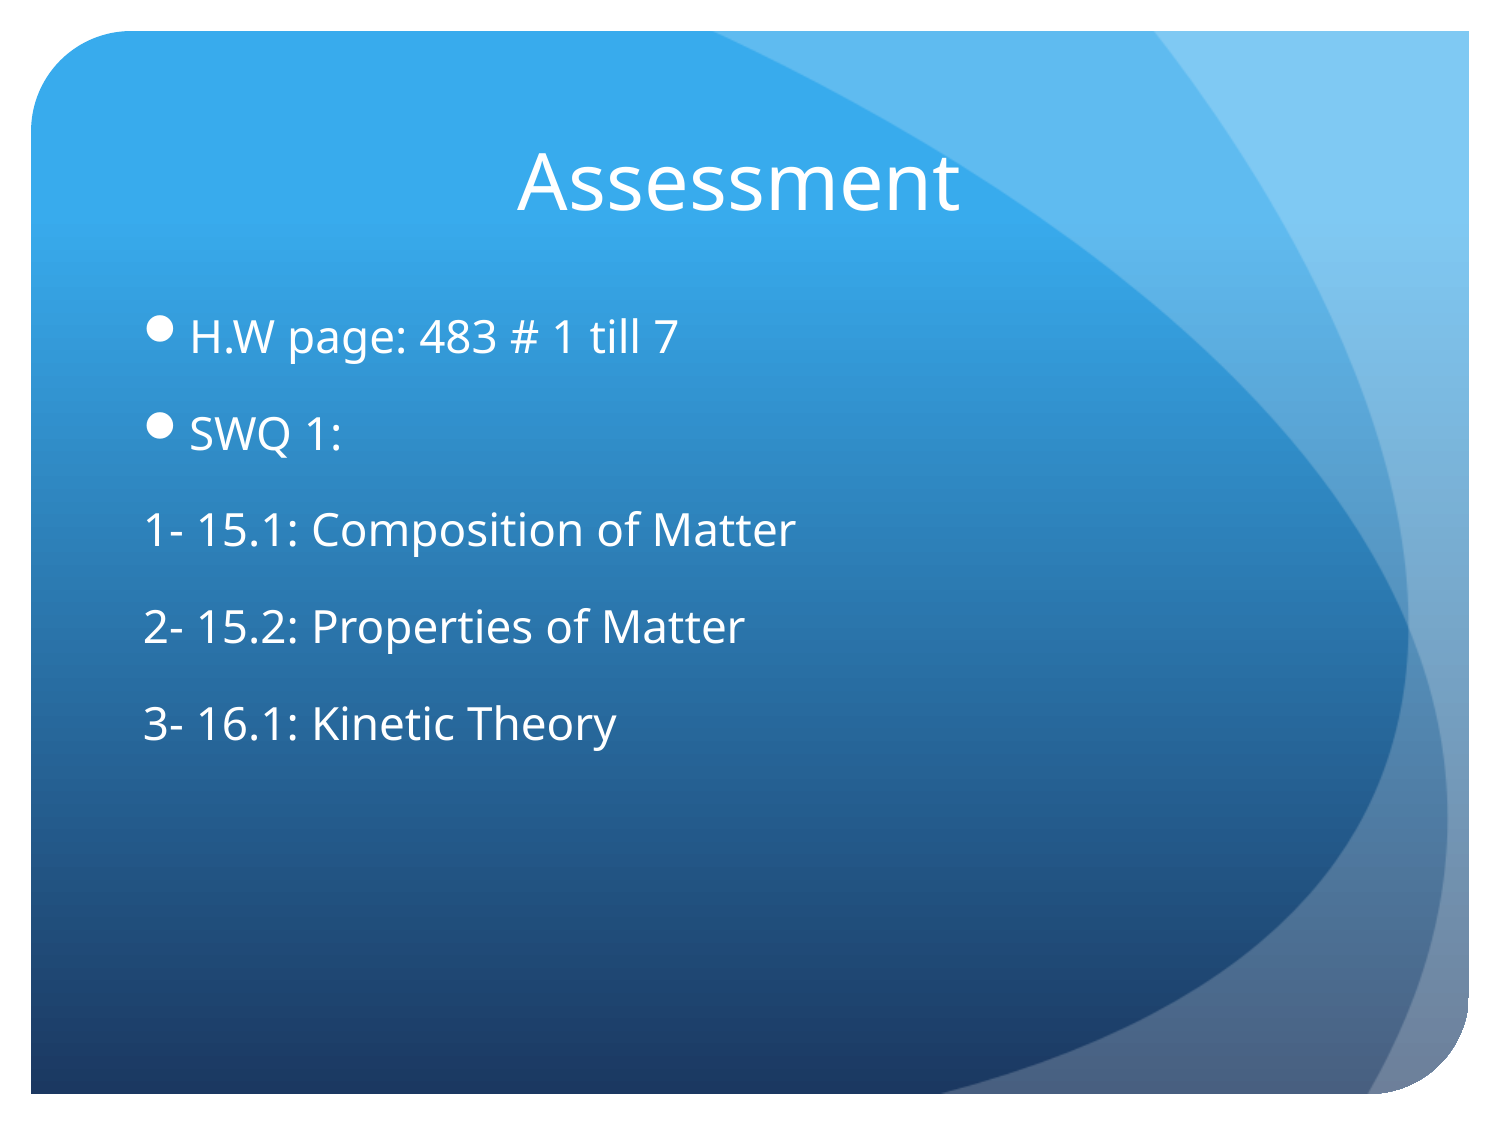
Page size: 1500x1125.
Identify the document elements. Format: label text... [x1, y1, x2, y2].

list H.W page: 483 # 1 till 7 SWQ 1: 1- 15.1: Composition of Matter 2- 15.2: Properties of Matter 3- 16.1: Kinetic Theory [127, 299, 1372, 991]
title Assessment [127, 62, 1372, 234]
picture [24, 30, 1473, 1094]
